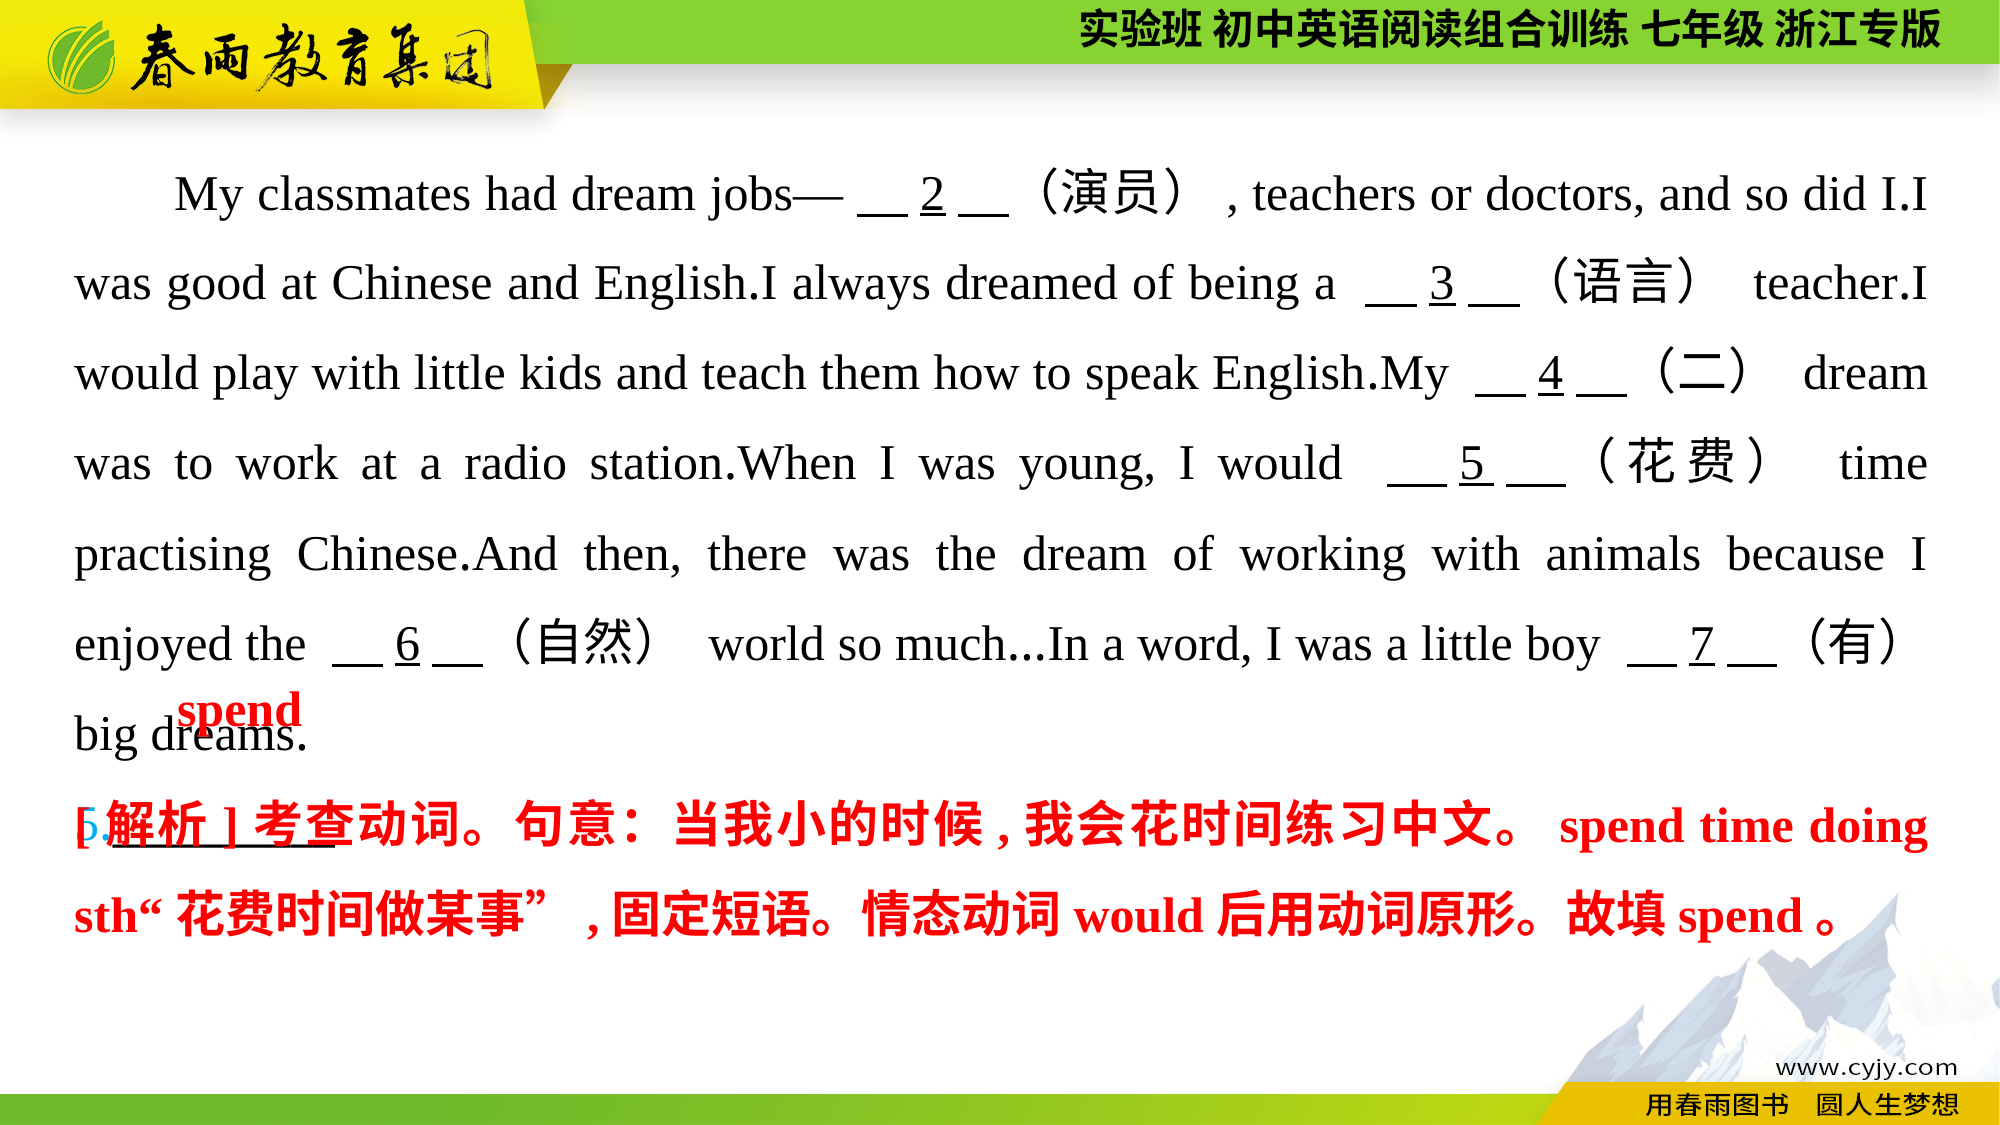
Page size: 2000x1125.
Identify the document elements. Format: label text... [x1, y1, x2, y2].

text_box [解析]考查动词。句意：当我小的时候,我会花时间练习中文。spend time doing sth“花费时间做某事”,固定短语。情态动词would后用动词原形。故填spend。 [59, 755, 1944, 950]
picture [0, 0, 2000, 1125]
list My classmates had dream jobs— 2 （演员）, teachers or doctors, and so did I.I was good at Chinese and English.I always dreamed of being a 3 （语言） teacher.I would play with little kids and teach them how to speak English.My 4 （二） dream was to work at a radio station.When I was young, I would 5 （花费） time practising Chinese.And then, there was the dream of working with animals because I enjoyed the 6 （自然） world so much...In a word, I was a little boy 7 （有） big dreams. 5.__________ [59, 122, 1944, 755]
text_box spend [162, 668, 317, 744]
